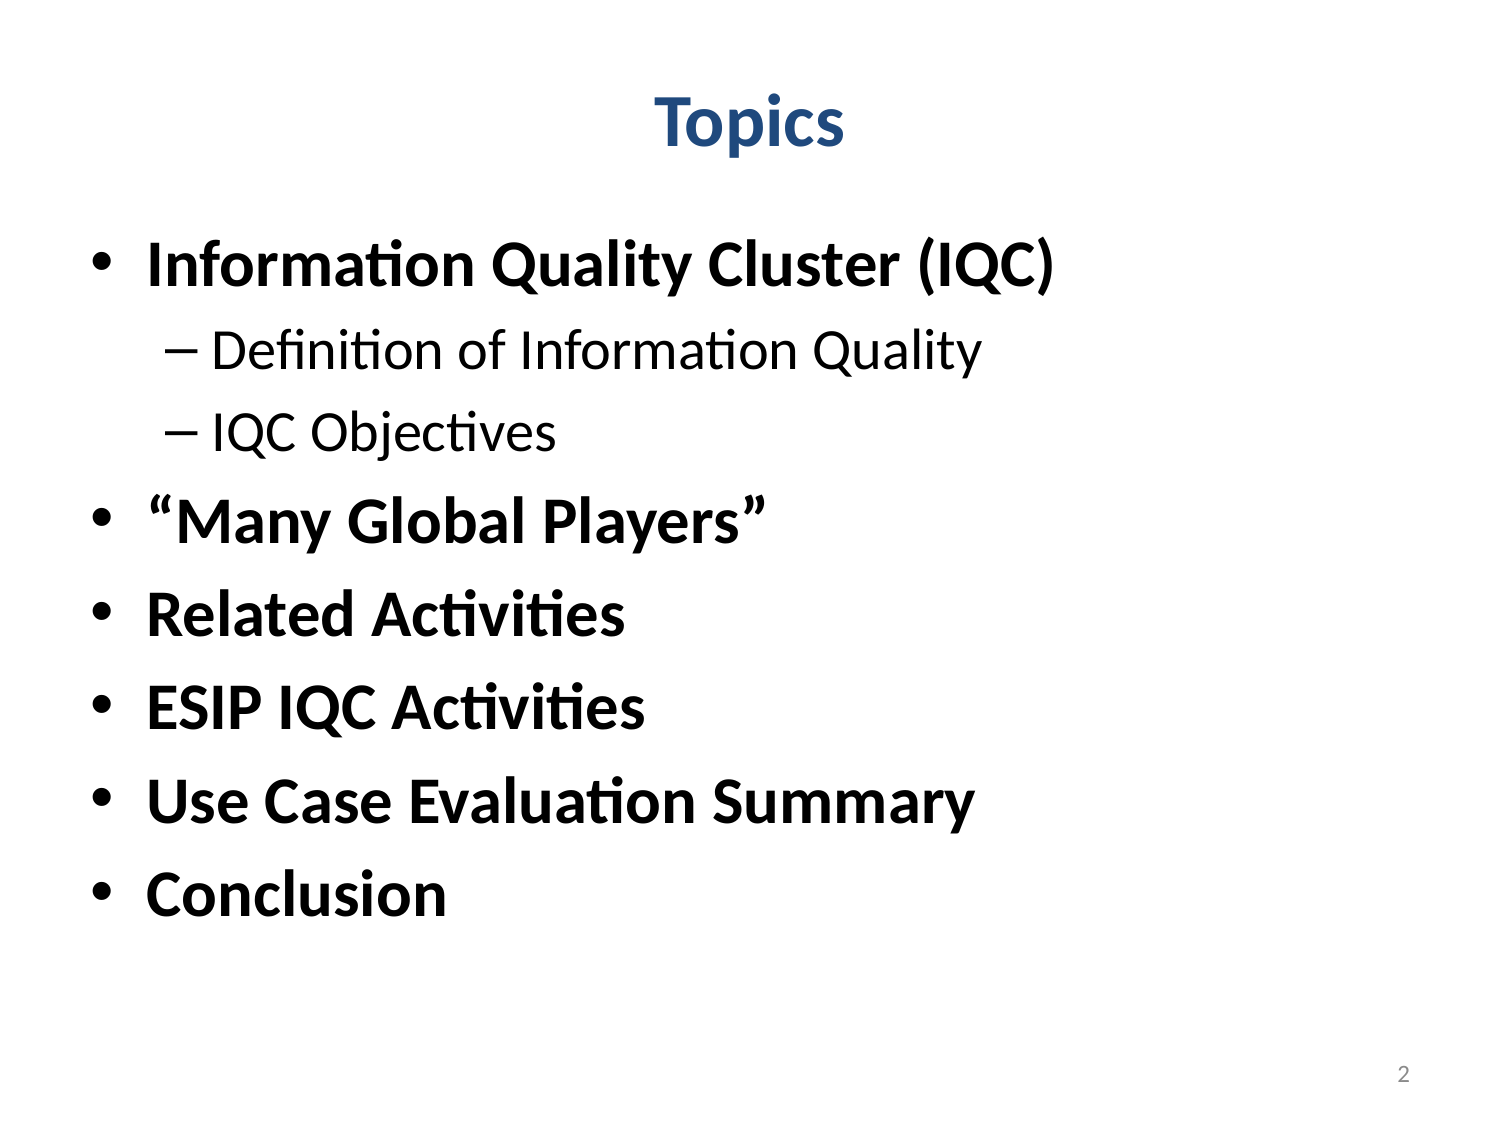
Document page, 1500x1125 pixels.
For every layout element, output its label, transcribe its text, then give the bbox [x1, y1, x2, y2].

slide_number 2 [1074, 1042, 1425, 1103]
list Information Quality Cluster (IQC) Definition of Information Quality IQC Objectives “Many Global Players” Related Activities ESIP IQC Activities Use Case Evaluation Summary Conclusion [75, 212, 1438, 1038]
title Topics [75, 45, 1425, 188]
